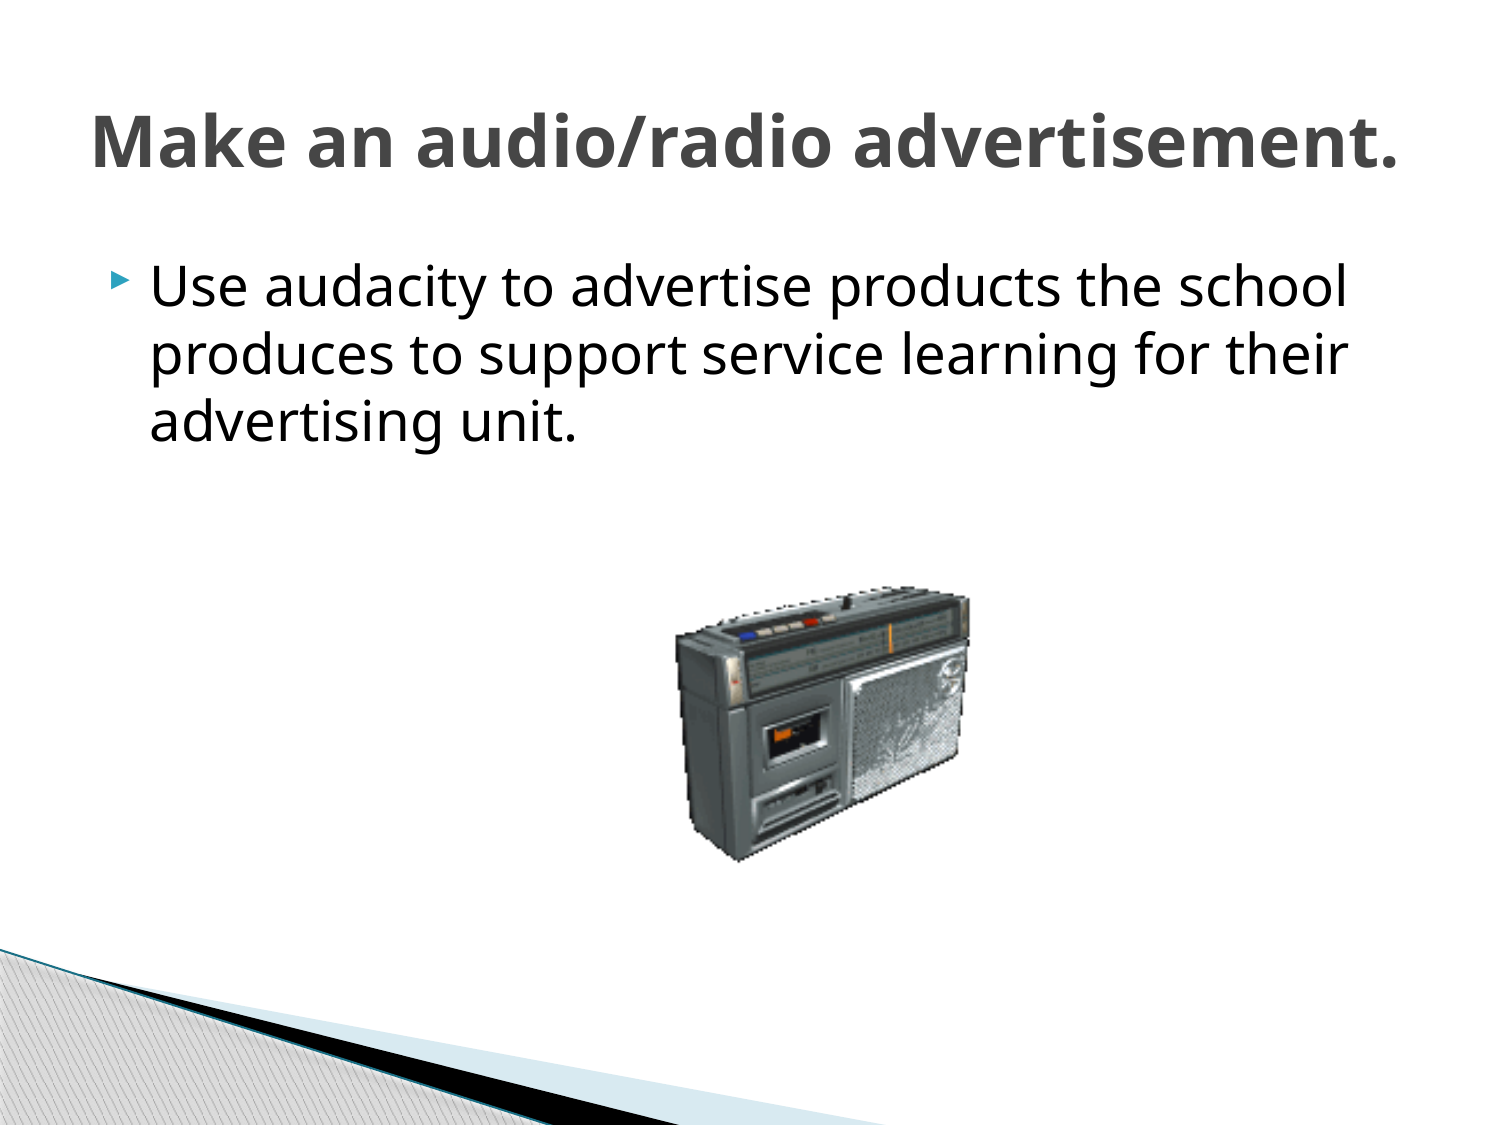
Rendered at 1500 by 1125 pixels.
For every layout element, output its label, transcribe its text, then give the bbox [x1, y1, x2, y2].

picture [612, 562, 1001, 877]
list Use audacity to advertise products the school produces to support service learning for their advertising unit. [74, 242, 1426, 986]
title Make an audio/radio advertisement. [75, 45, 1425, 233]
